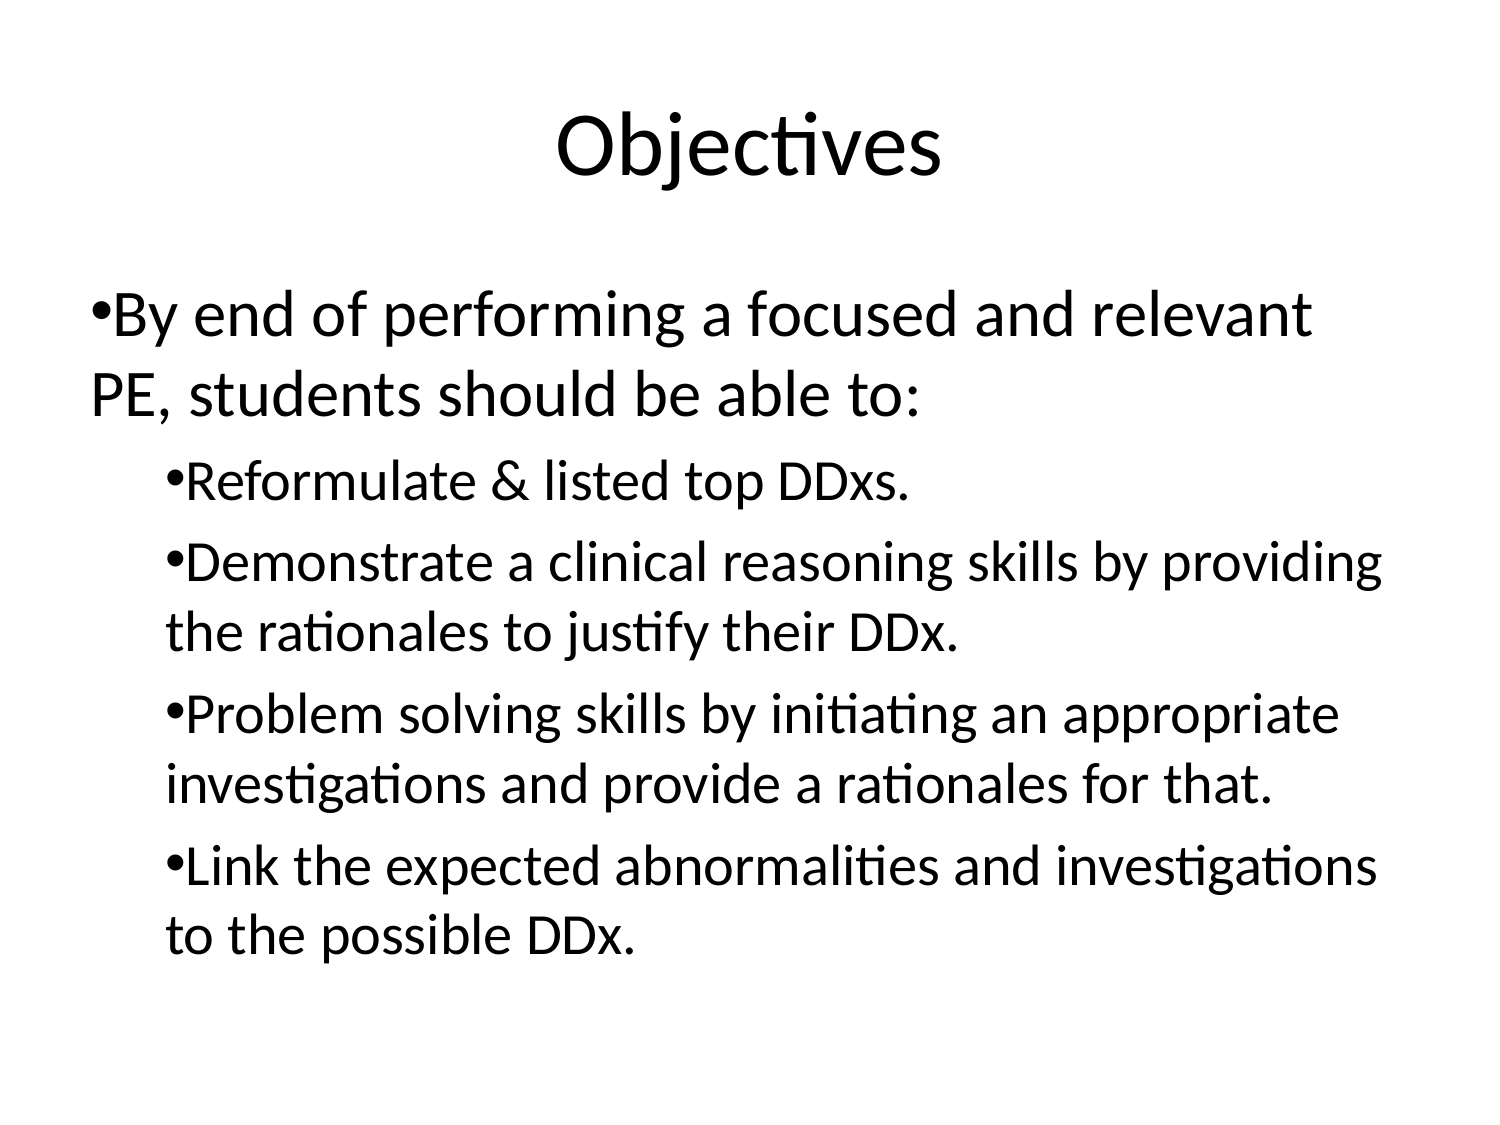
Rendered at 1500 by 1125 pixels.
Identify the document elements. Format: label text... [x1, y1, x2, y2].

title Objectives [75, 45, 1425, 233]
list By end of performing a focused and relevant PE, students should be able to: Reformulate & listed top DDxs. Demonstrate a clinical reasoning skills by providing the rationales to justify their DDx. Problem solving skills by initiating an appropriate investigations and provide a rationales for that. Link the expected abnormalities and investigations to the possible DDx. [75, 262, 1425, 1005]
